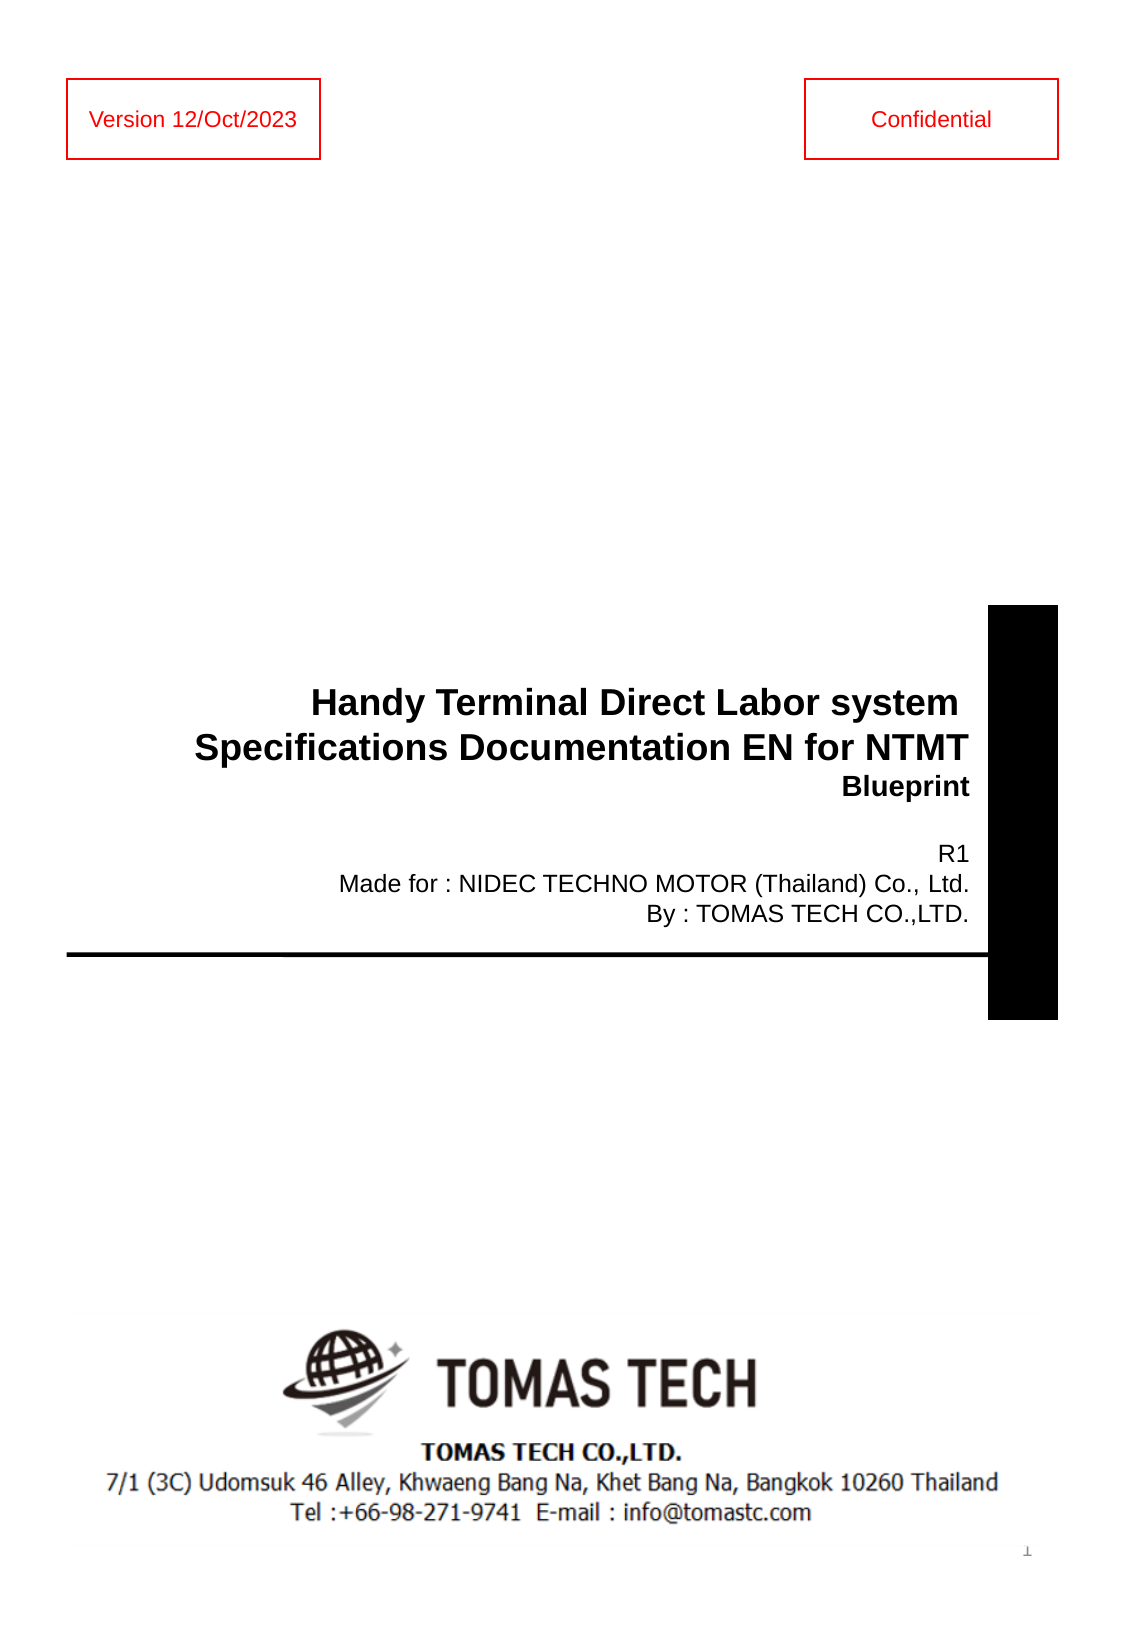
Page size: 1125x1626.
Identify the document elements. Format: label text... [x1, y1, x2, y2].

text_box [66, 604, 1059, 1021]
slide_number 1 [794, 1506, 1048, 1593]
picture [66, 1313, 1044, 1547]
text_box Version 12/Oct/2023 [66, 78, 321, 160]
text_box Confidential [804, 78, 1059, 160]
